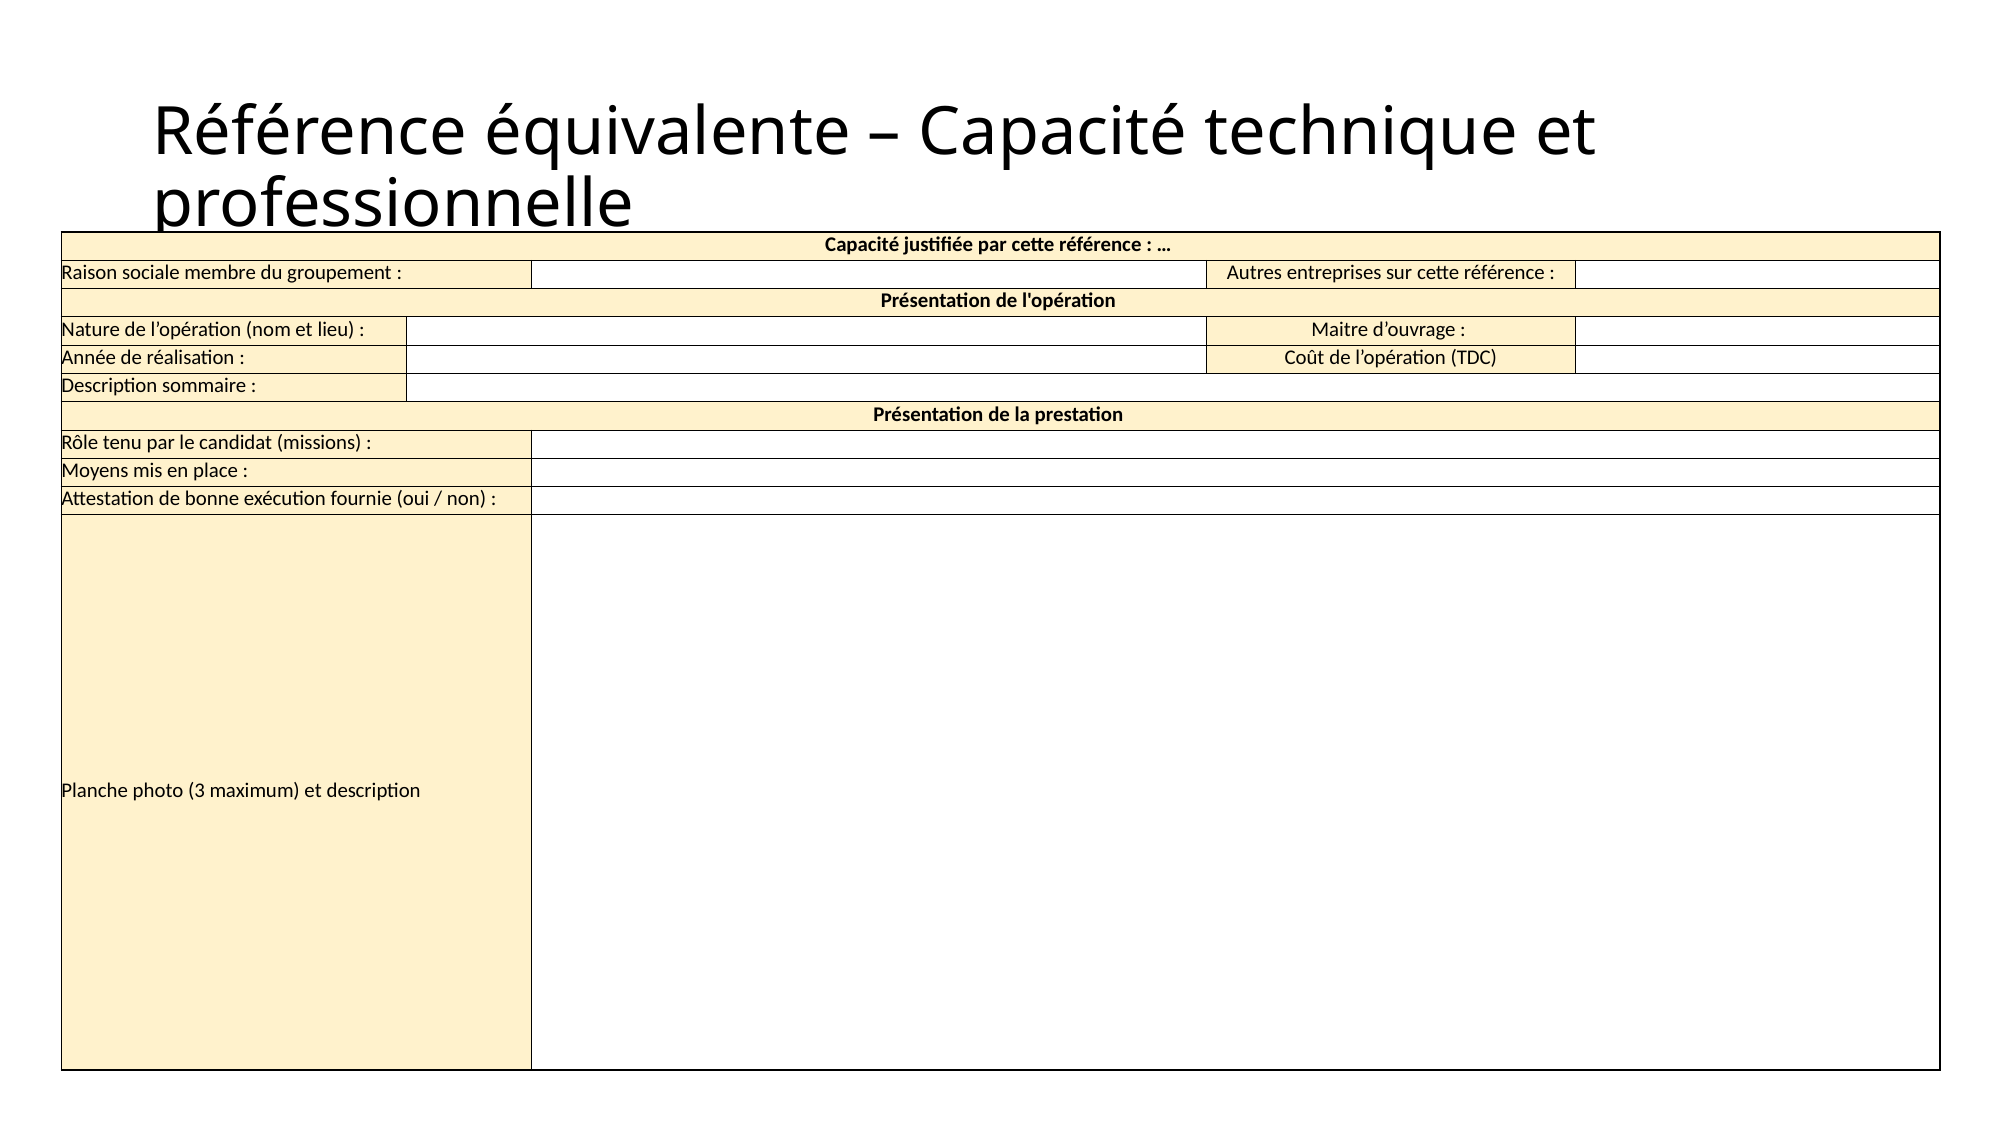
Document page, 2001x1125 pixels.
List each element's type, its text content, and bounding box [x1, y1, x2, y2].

table_cell Nature de l’opération (nom et lieu) : [62, 317, 406, 345]
table_cell [1576, 261, 1939, 288]
table_cell Attestation de bonne exécution fournie (oui / non) : [62, 487, 531, 514]
table_cell [532, 261, 1206, 288]
table_cell Rôle tenu par le candidat (missions) : [62, 431, 531, 458]
table_cell Présentation de la prestation [62, 402, 1939, 430]
table_cell [532, 459, 1939, 486]
table_cell Présentation de l'opération [62, 289, 1939, 316]
table_cell Planche photo (3 maximum) et description [62, 515, 531, 1069]
table_header Capacité justifiée par cette référence : … [62, 233, 1939, 260]
table_cell Moyens mis en place : [62, 459, 531, 486]
table_cell Année de réalisation : [62, 346, 406, 373]
table_cell Description sommaire : [62, 374, 406, 401]
table_cell [407, 317, 1206, 345]
table_cell Maitre d’ouvrage : [1207, 317, 1575, 345]
title Référence équivalente – Capacité technique et professionnelle [137, 59, 1863, 231]
table_cell [532, 431, 1939, 458]
table_cell [407, 374, 1939, 401]
table_cell [1576, 317, 1939, 345]
table_cell Raison sociale membre du groupement : [62, 261, 531, 288]
table_cell Coût de l’opération (TDC) [1207, 346, 1575, 373]
table_cell [532, 515, 1939, 1069]
table_cell [532, 487, 1939, 514]
table_cell [407, 346, 1206, 373]
table_cell [1576, 346, 1939, 373]
table_cell Autres entreprises sur cette référence : [1207, 261, 1575, 288]
